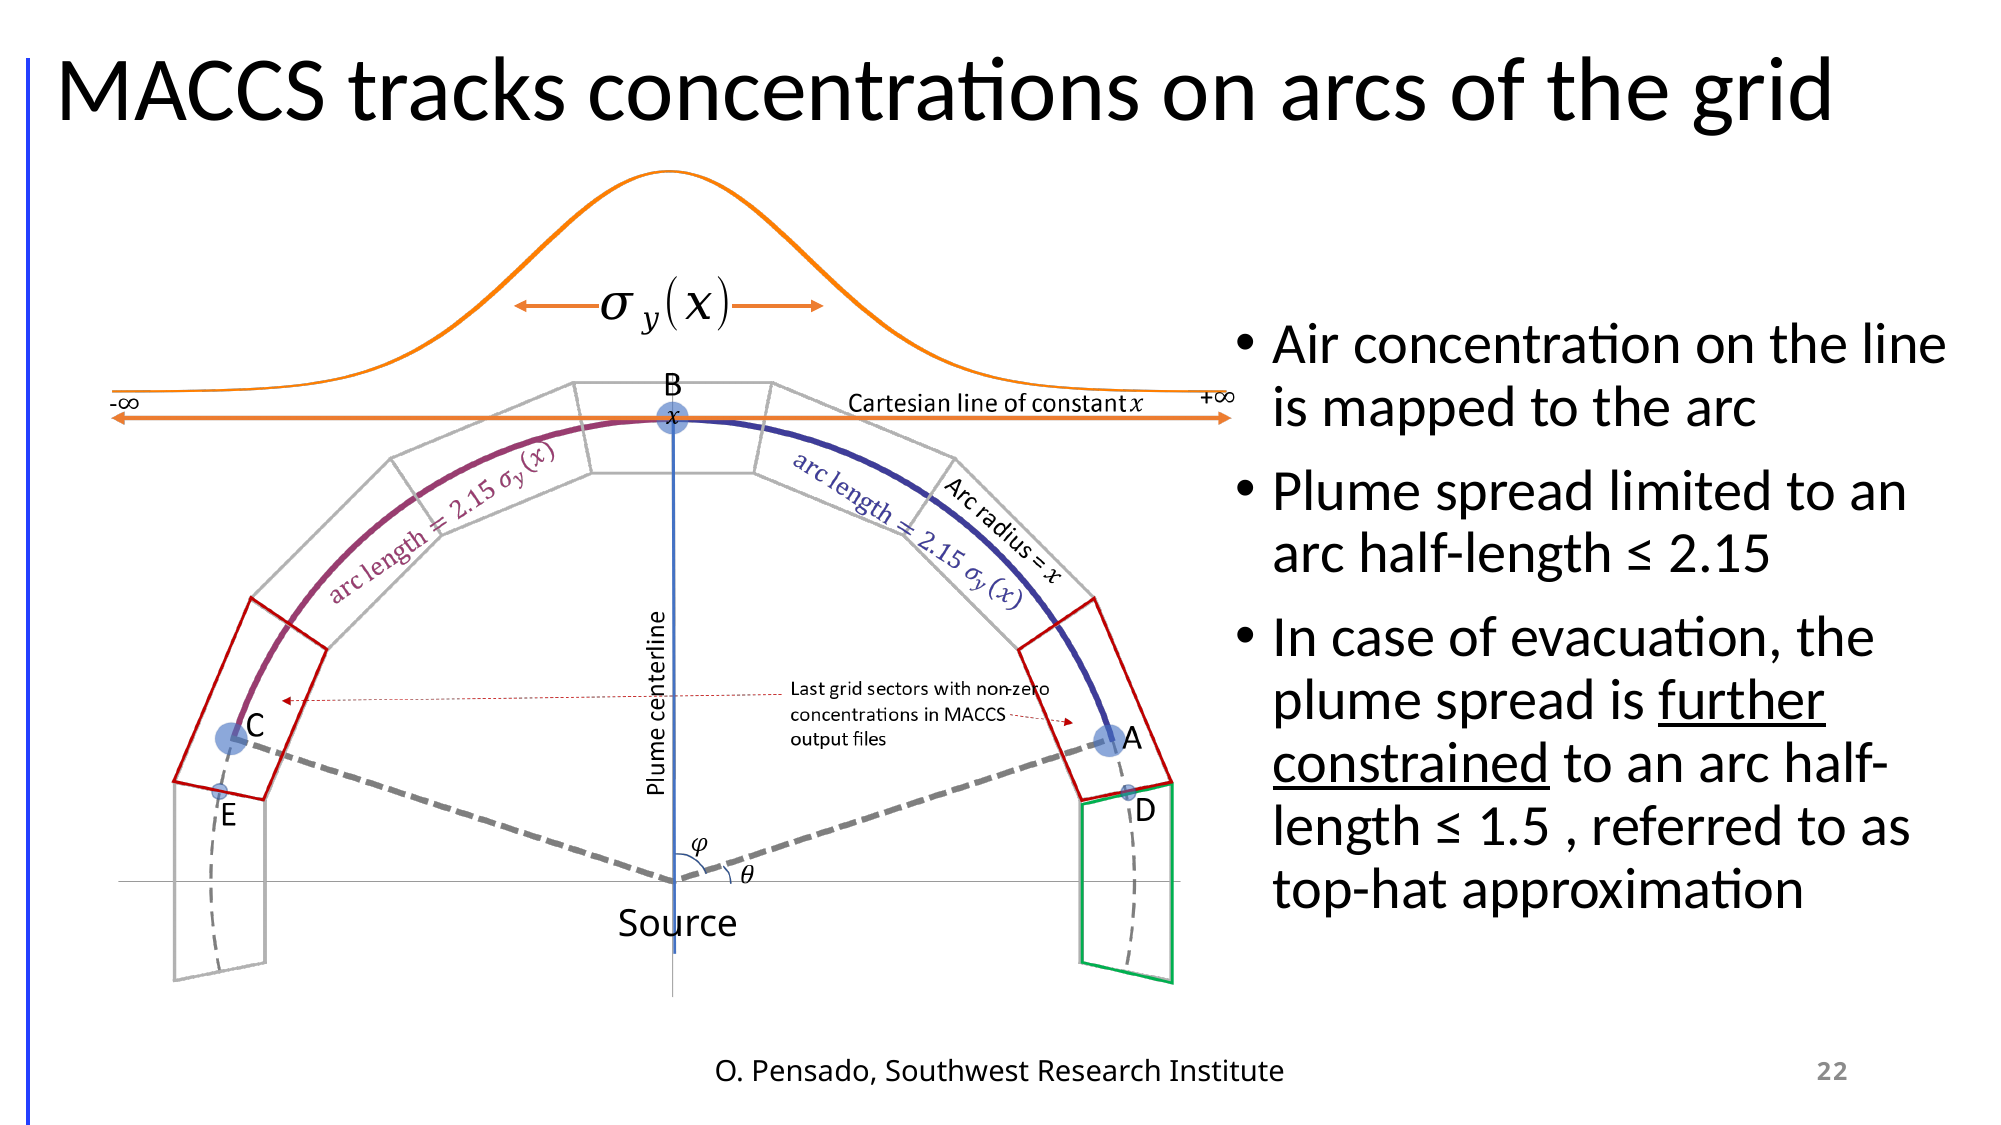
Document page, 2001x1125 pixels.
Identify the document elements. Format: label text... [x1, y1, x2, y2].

picture [92, 159, 1246, 1000]
footer O. Pensado, Southwest Research Institute [662, 1042, 1338, 1103]
title MACCS tracks concentrations on arcs of the grid [40, 5, 1952, 176]
slide_number 22 [1412, 1042, 1863, 1103]
